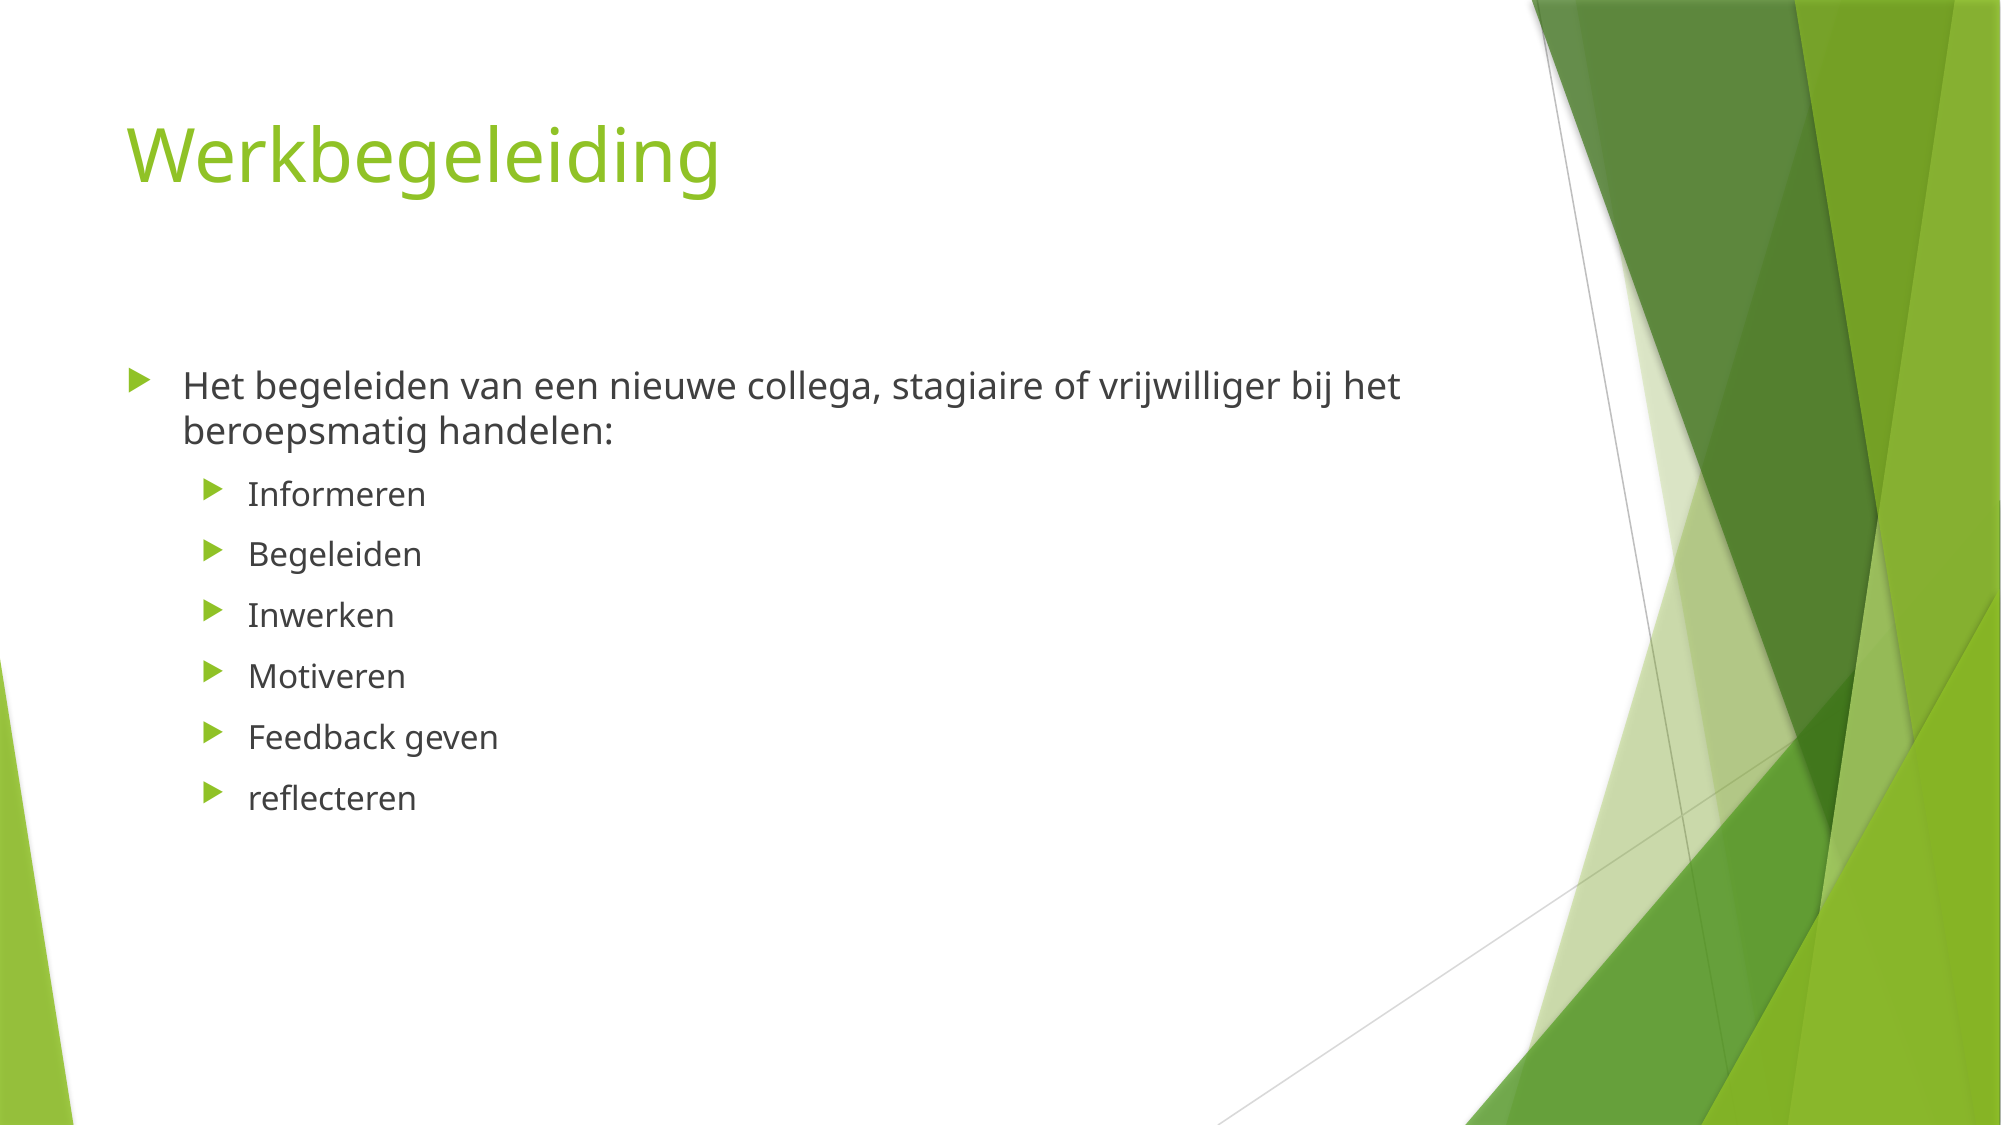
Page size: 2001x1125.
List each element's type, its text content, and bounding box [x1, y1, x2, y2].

list Het begeleiden van een nieuwe collega, stagiaire of vrijwilliger bij het beroepsmatig handelen: Informeren Begeleiden Inwerken Motiveren Feedback geven reflecteren [111, 354, 1522, 992]
title Werkbegeleiding [111, 99, 1522, 317]
